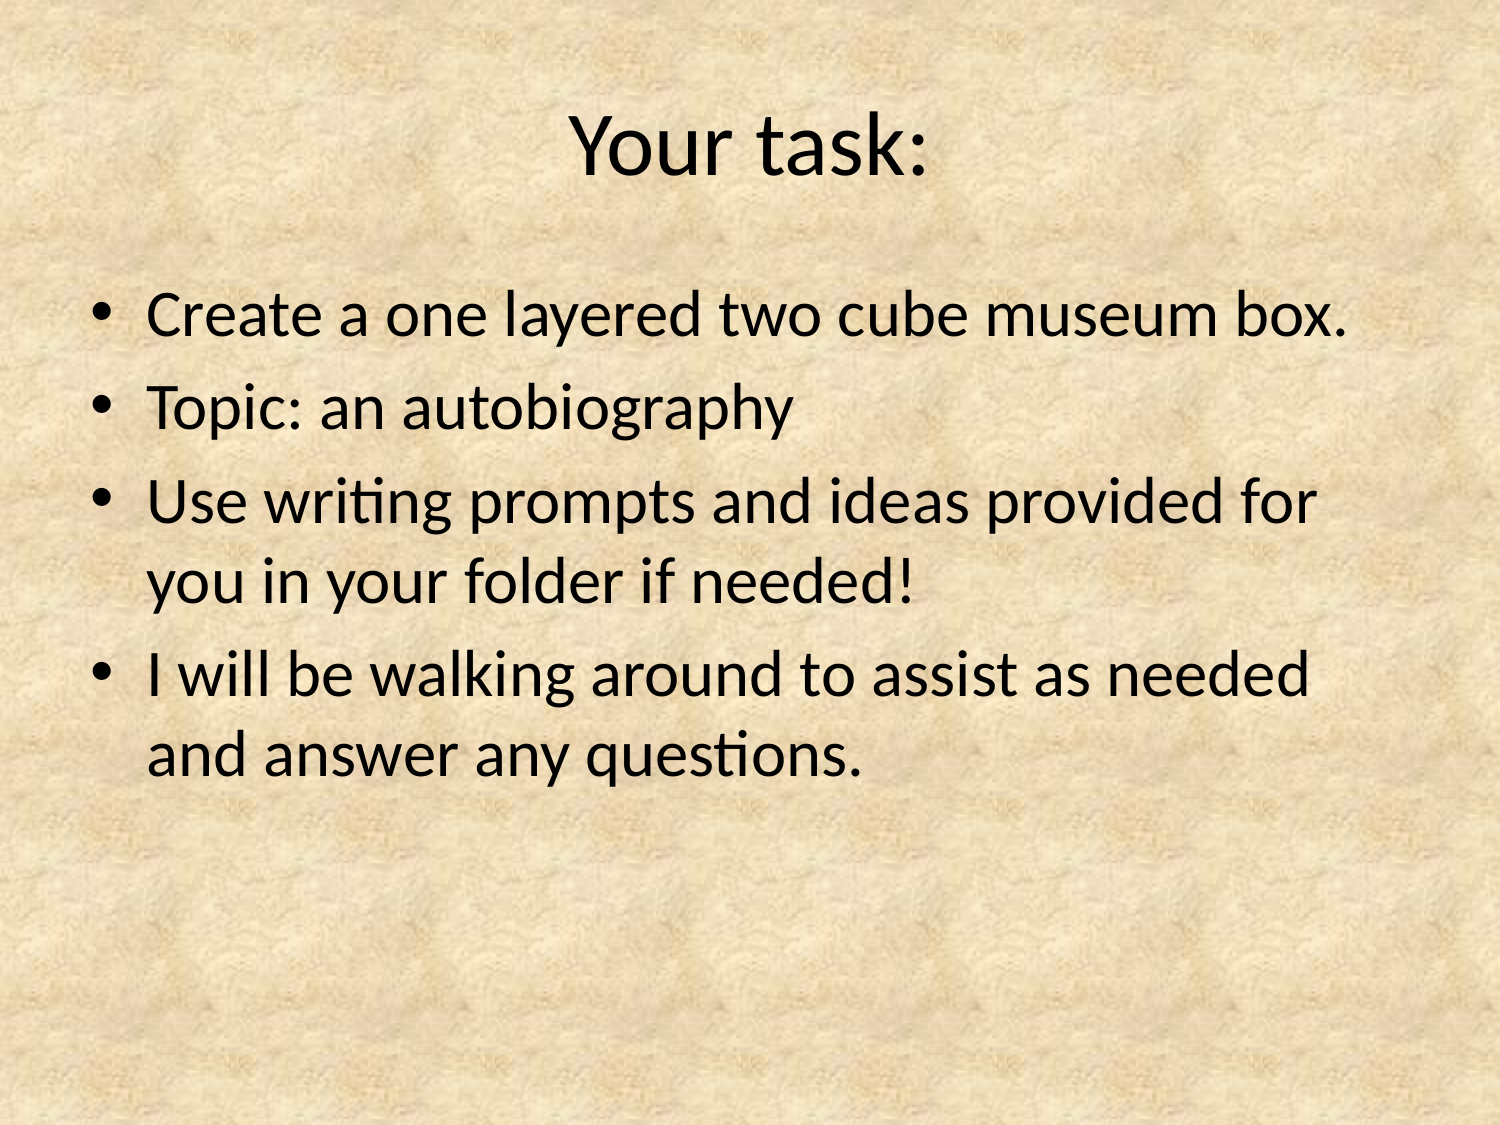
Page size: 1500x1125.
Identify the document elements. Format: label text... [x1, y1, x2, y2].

picture [0, 0, 1500, 1125]
title Your task: [75, 45, 1425, 233]
list Create a one layered two cube museum box. Topic: an autobiography Use writing prompts and ideas provided for you in your folder if needed! I will be walking around to assist as needed and answer any questions. [75, 262, 1425, 1005]
